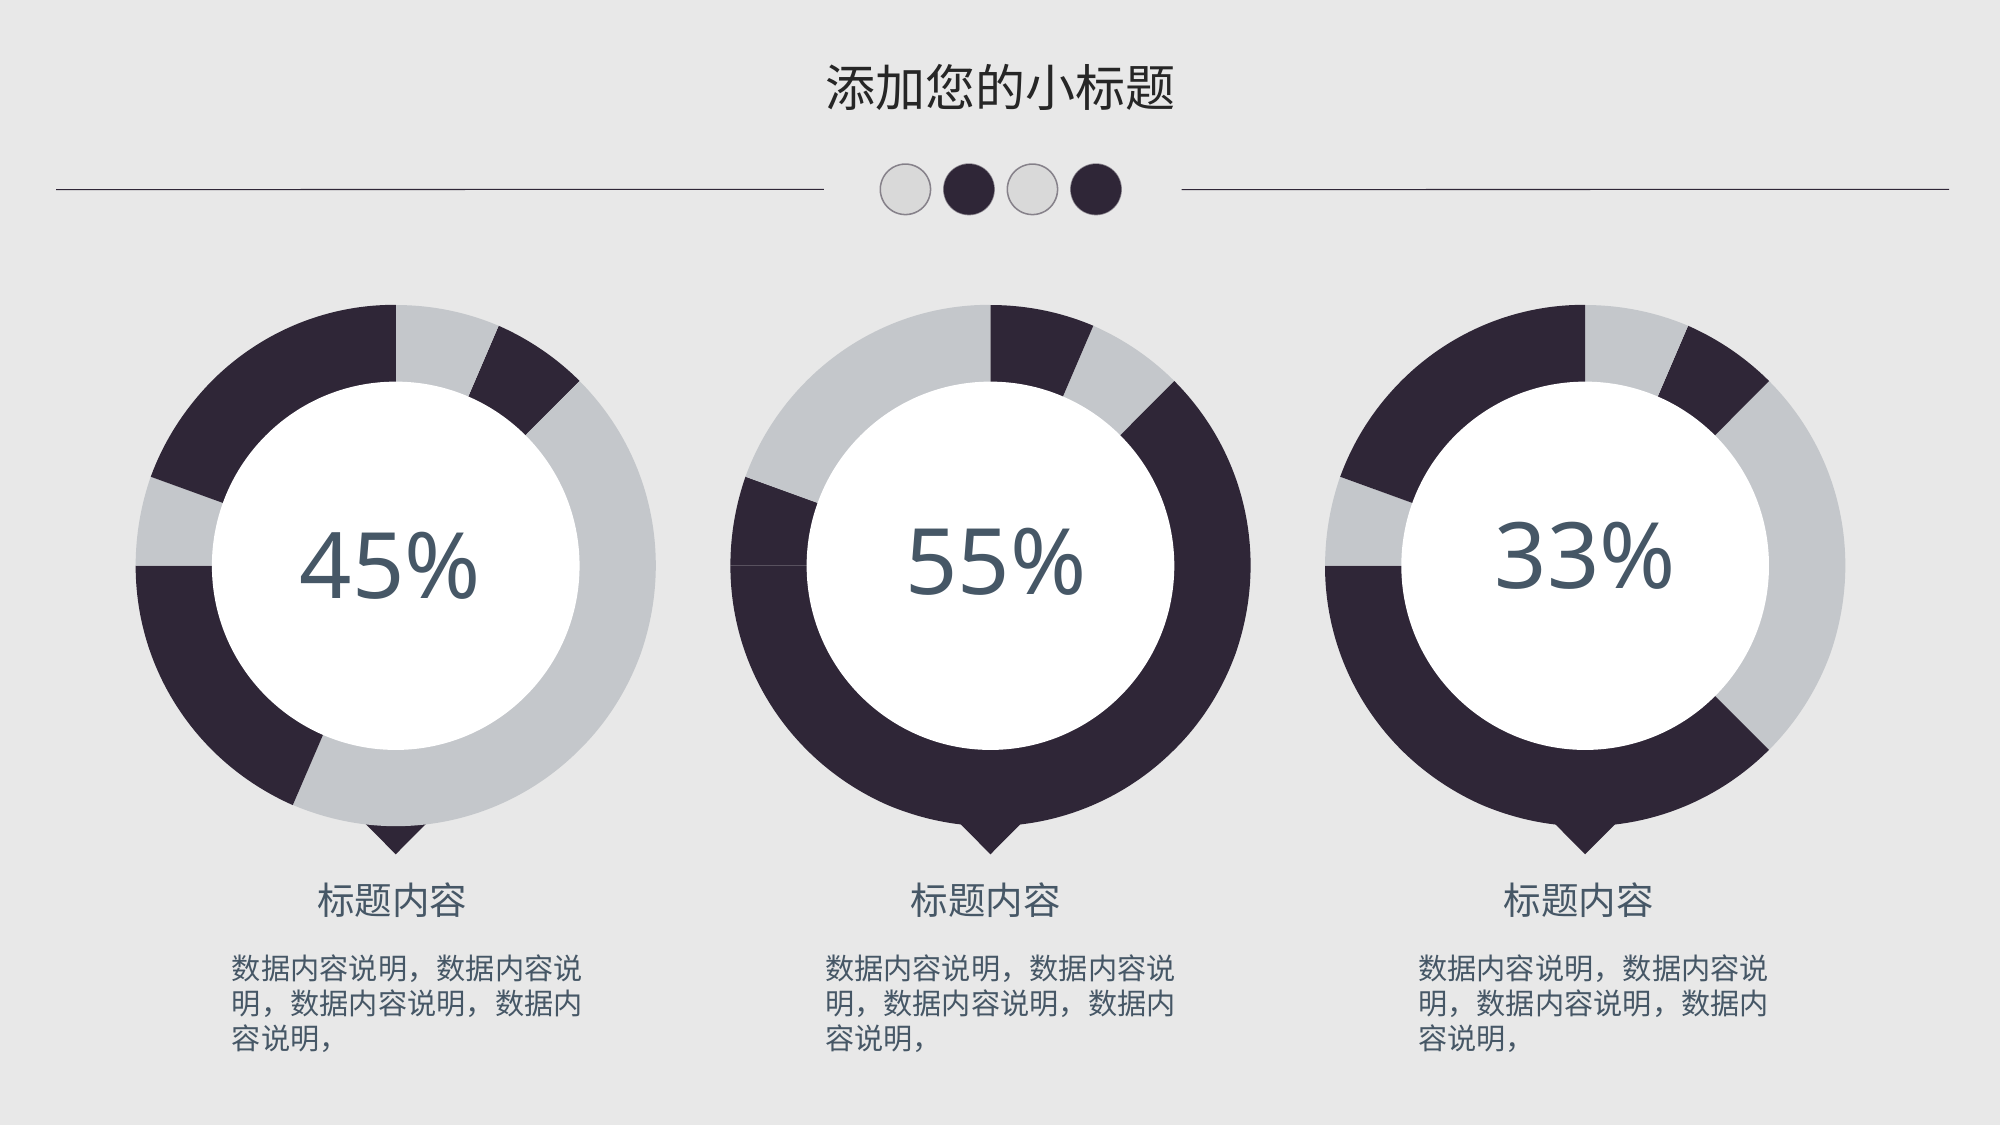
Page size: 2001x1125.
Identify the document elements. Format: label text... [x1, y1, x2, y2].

text_box 数据内容说明，数据内容说明，数据内容说明，数据内容说明， [211, 940, 629, 1066]
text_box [1325, 304, 1846, 855]
text_box 标题内容 [1483, 866, 1681, 932]
text_box 添加您的小标题 [810, 49, 1190, 124]
text_box 标题内容 [297, 866, 494, 932]
text_box 数据内容说明，数据内容说明，数据内容说明，数据内容说明， [805, 940, 1222, 1066]
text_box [730, 304, 1251, 855]
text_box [135, 304, 656, 855]
text_box 数据内容说明，数据内容说明，数据内容说明，数据内容说明， [1398, 940, 1815, 1066]
text_box 标题内容 [890, 866, 1087, 932]
